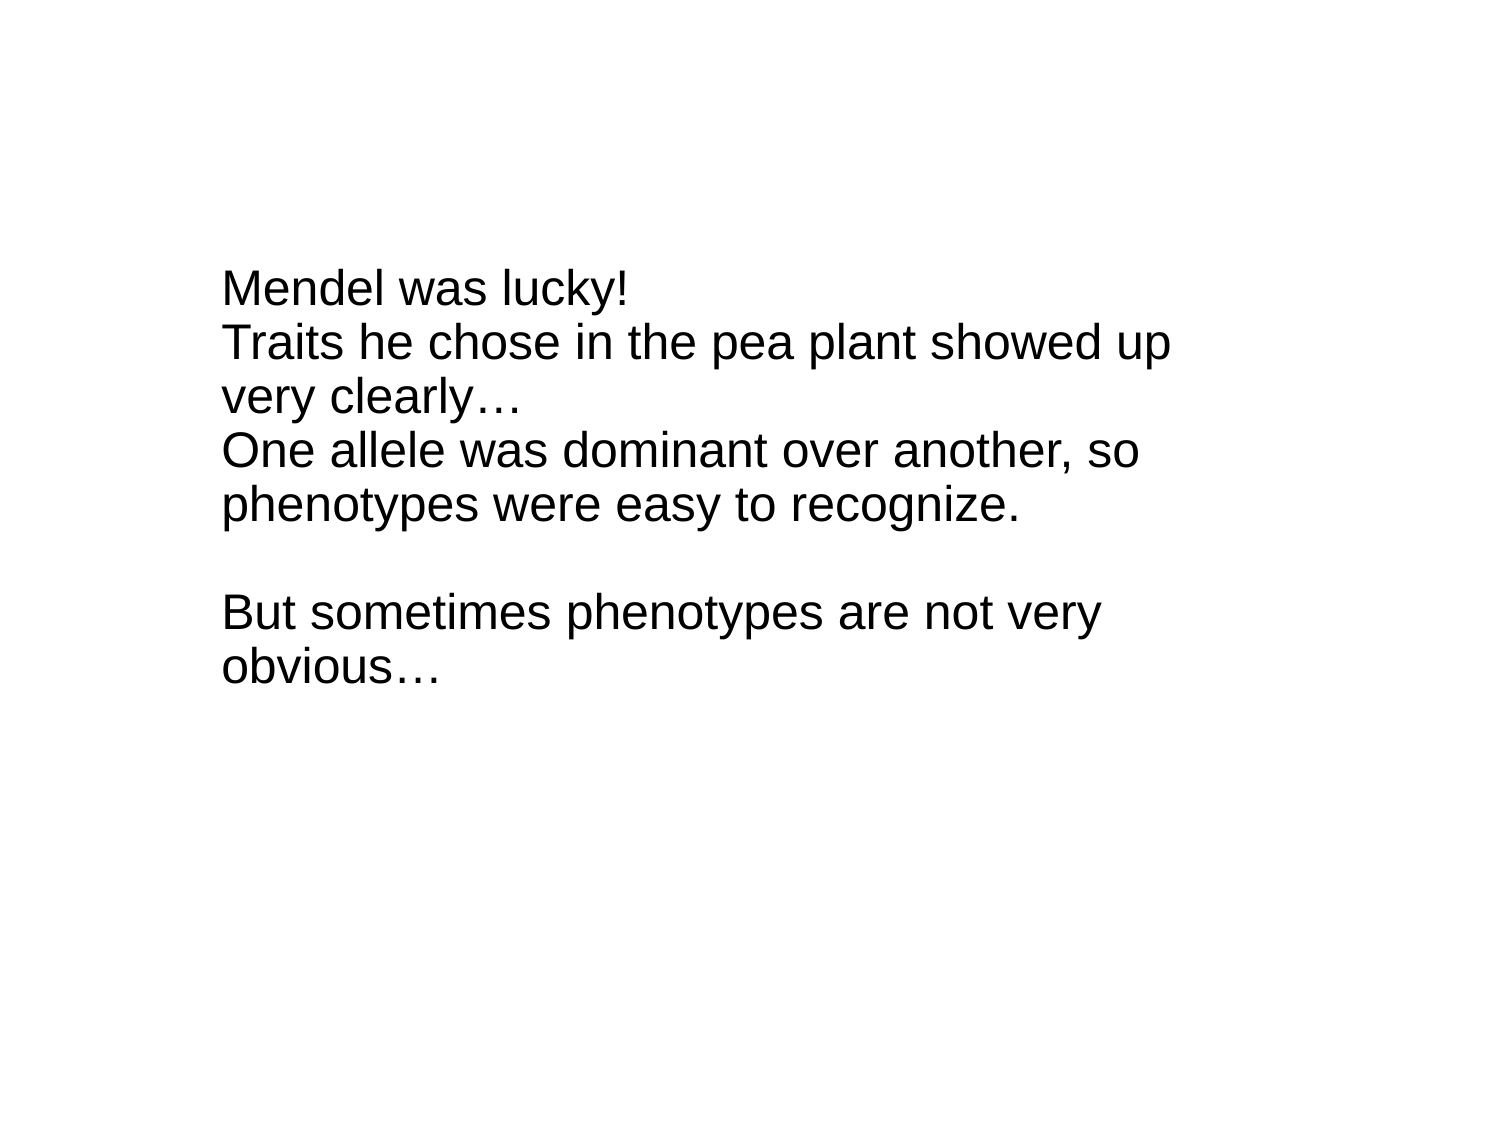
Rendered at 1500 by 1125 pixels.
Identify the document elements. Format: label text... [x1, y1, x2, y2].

text_box Mendel was lucky! Traits he chose in the pea plant showed up very clearly… One allele was dominant over another, so phenotypes were easy to recognize. But sometimes phenotypes are not very obvious… [206, 255, 1247, 702]
